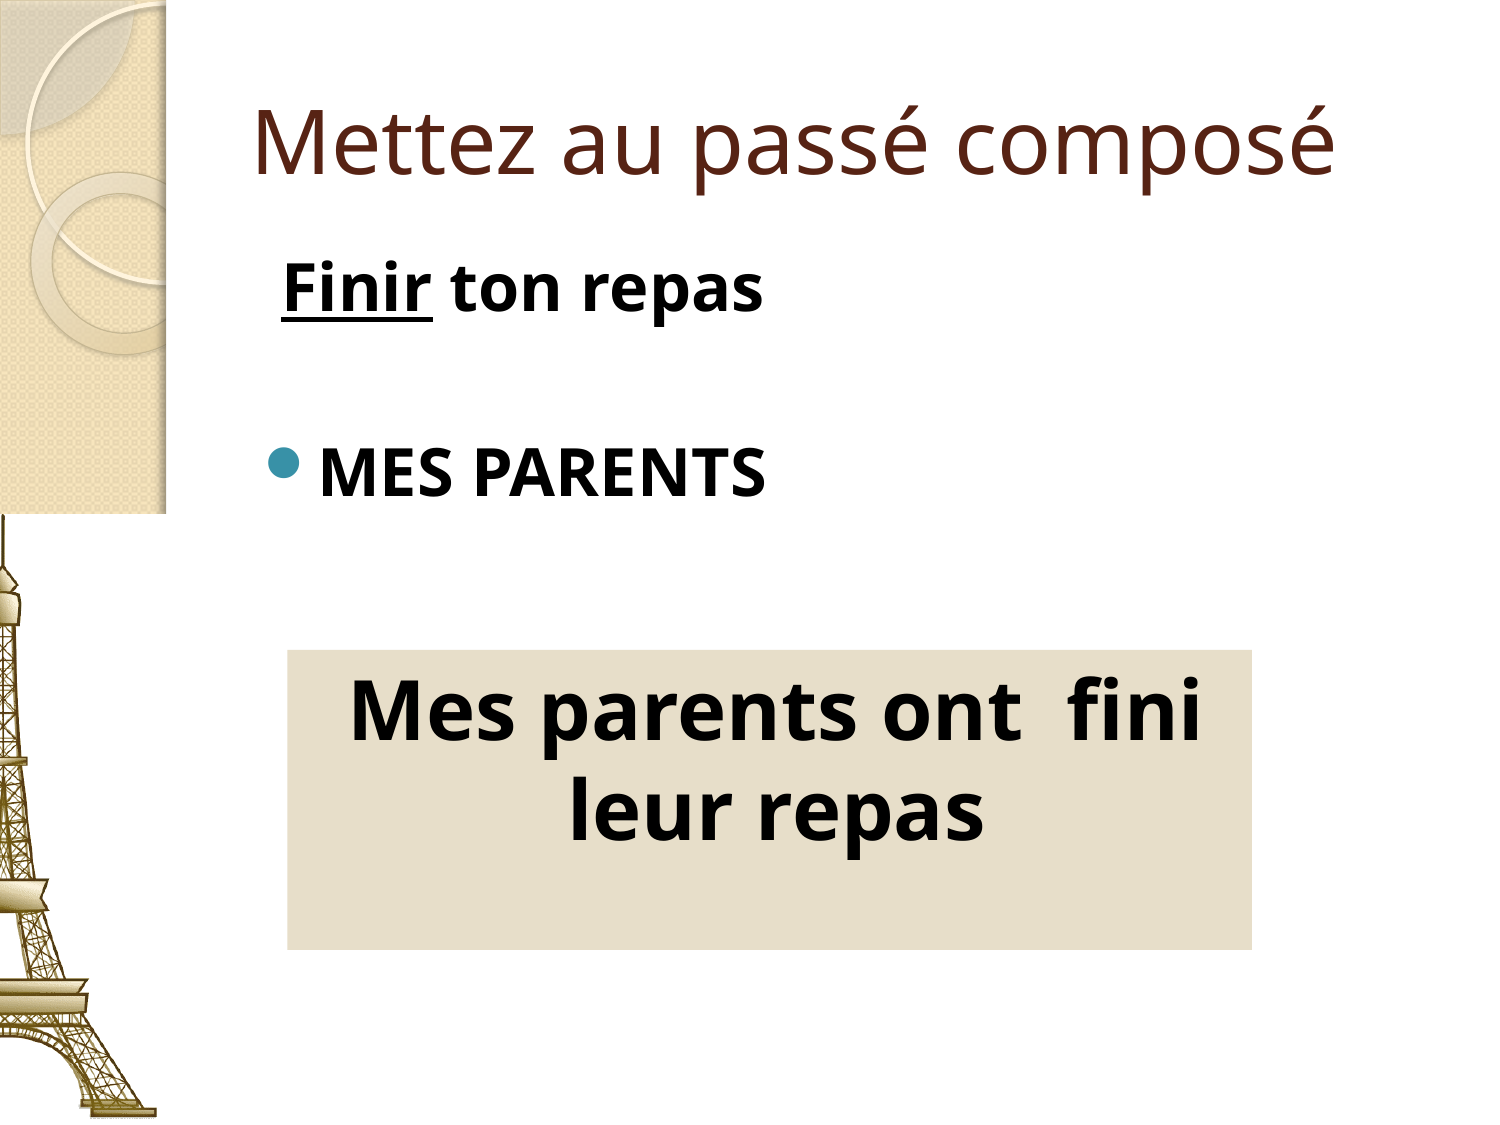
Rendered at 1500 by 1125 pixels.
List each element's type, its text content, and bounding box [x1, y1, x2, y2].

list Finir ton repas MES PARENTS [235, 237, 1200, 538]
text_box Mes parents ont fini leur repas [287, 649, 1252, 950]
picture [0, 514, 167, 1125]
title Mettez au passé composé [235, 45, 1466, 233]
